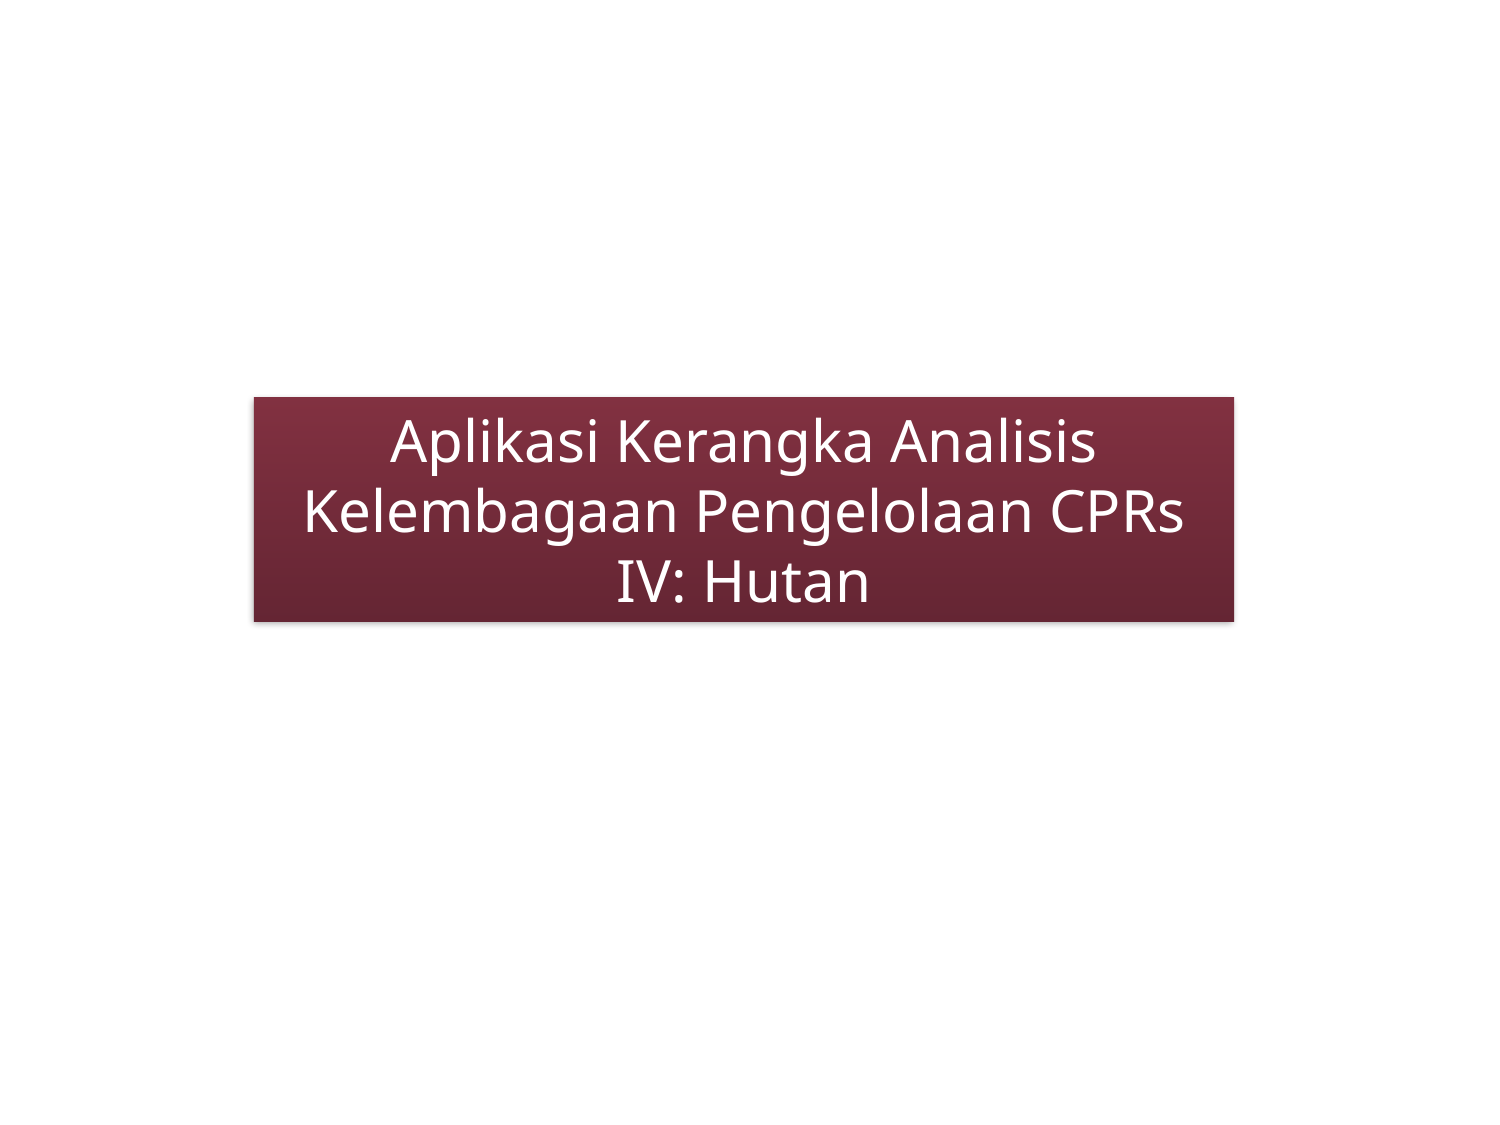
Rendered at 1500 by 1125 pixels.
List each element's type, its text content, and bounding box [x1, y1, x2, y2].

text_box Aplikasi Kerangka Analisis Kelembagaan Pengelolaan CPRs IV: Hutan [253, 397, 1235, 622]
